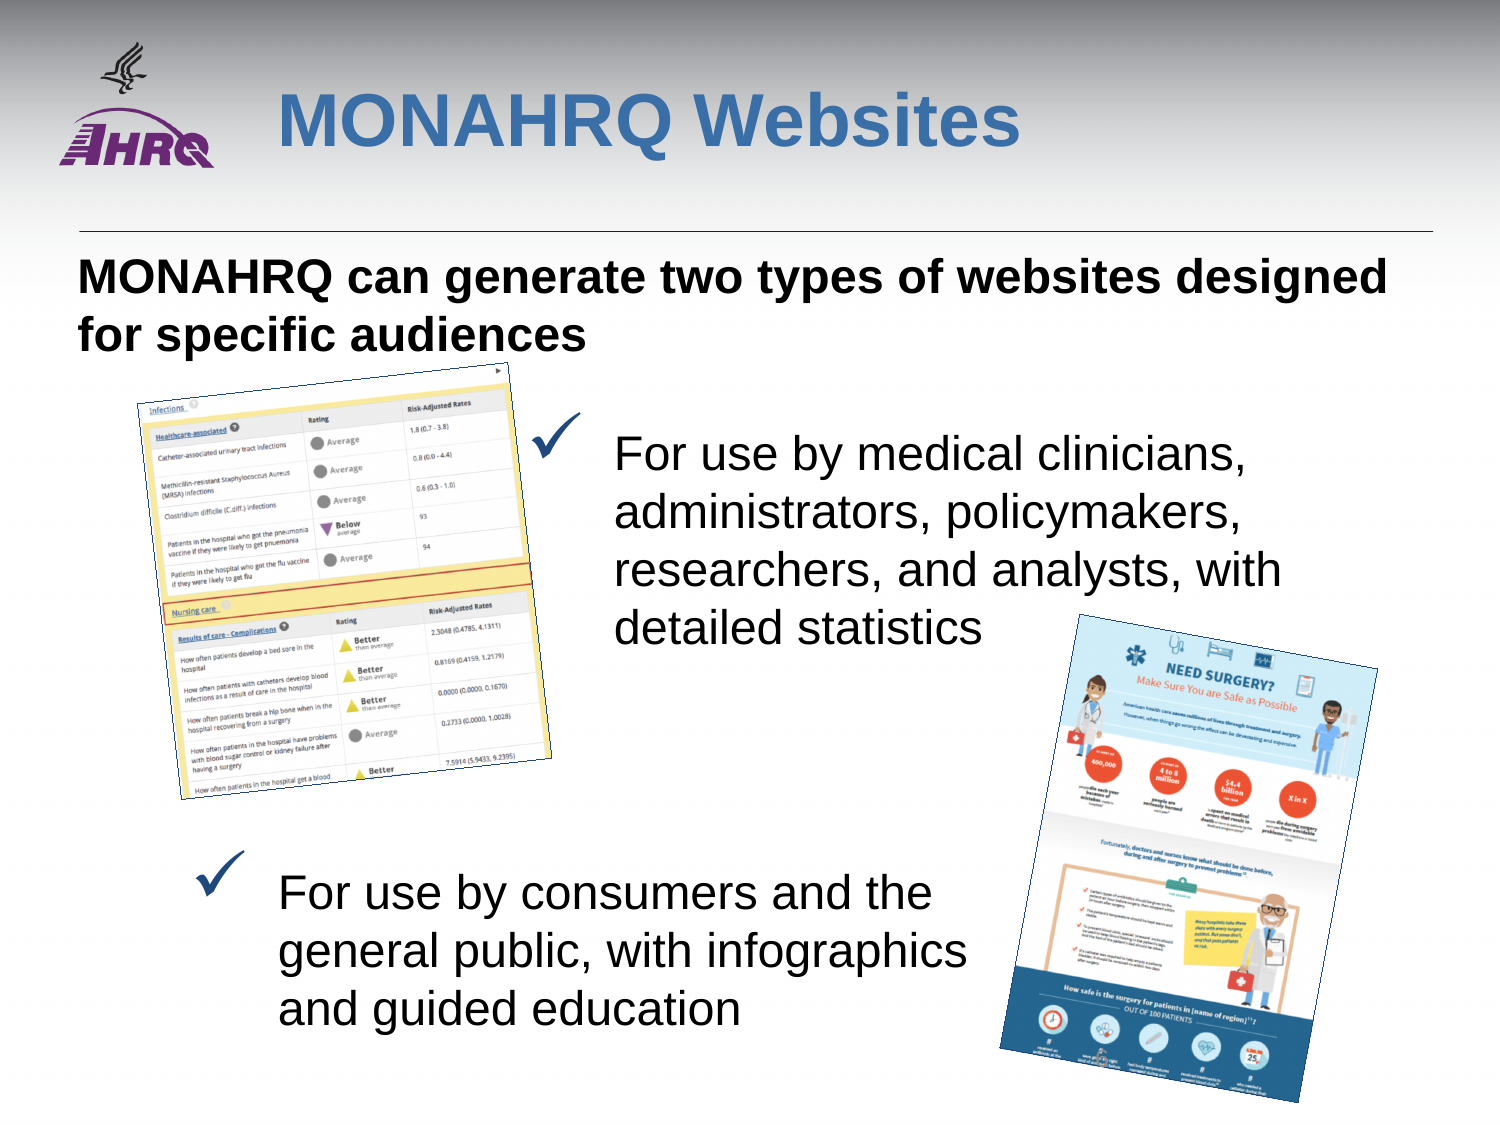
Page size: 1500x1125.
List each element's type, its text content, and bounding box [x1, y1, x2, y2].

picture [0, 0, 1500, 1125]
slide_number 6 [1074, 1042, 1425, 1103]
title MONAHRQ Websites [262, 45, 1425, 188]
list MONAHRQ can generate two types of websites designed for specific audiences For use by medical clinicians, administrators, policymakers, researchers, and analysts, with detailed statistics For use by consumers and the general public, with infographics and guided education [62, 237, 1450, 1050]
